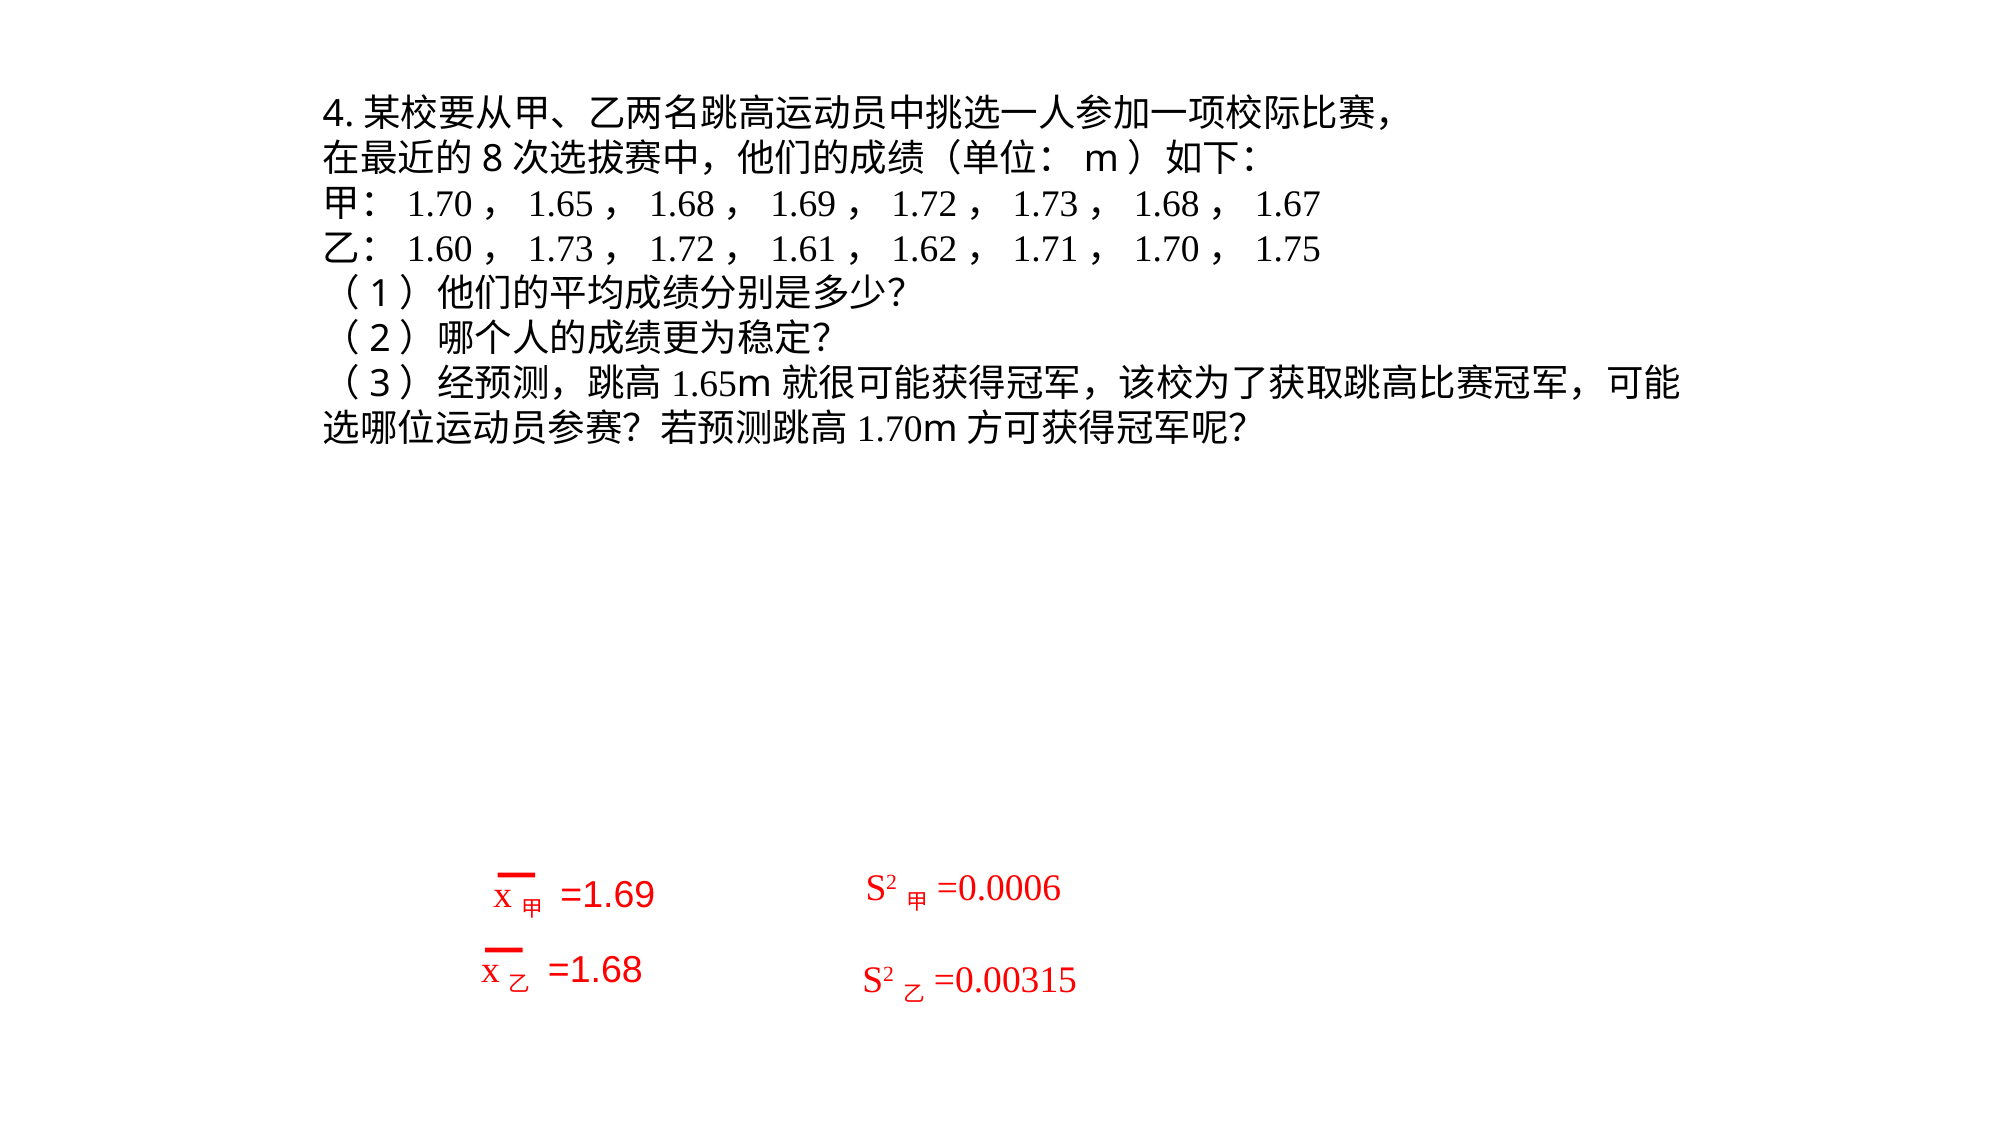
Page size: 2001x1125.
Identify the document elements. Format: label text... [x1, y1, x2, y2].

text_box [472, 937, 651, 998]
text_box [485, 862, 664, 923]
text_box S2甲=0.0006 [850, 855, 1176, 922]
text_box 4.某校要从甲、乙两名跳高运动员中挑选一人参加一项校际比赛， 在最近的8次选拔赛中，他们的成绩（单位：m）如下： 甲：1.70，1.65，1.68，1.69，1.72，1.73，1.68，1.67 乙：1.60，1.73，1.72，1.61，1.62，1.71，1.70，1.75 （1）他们的平均成绩分别是多少？ （2）哪个人的成绩更为稳定？ （3）经预测，跳高1.65m就很可能获得冠军，该校为了获取跳高比赛冠军，可能选哪位运动员参赛？若预测跳高1.70m方可获得冠军呢？ [308, 81, 1727, 457]
text_box S2乙=0.00315 [847, 947, 1387, 1014]
text_box [1025, 389, 1672, 456]
